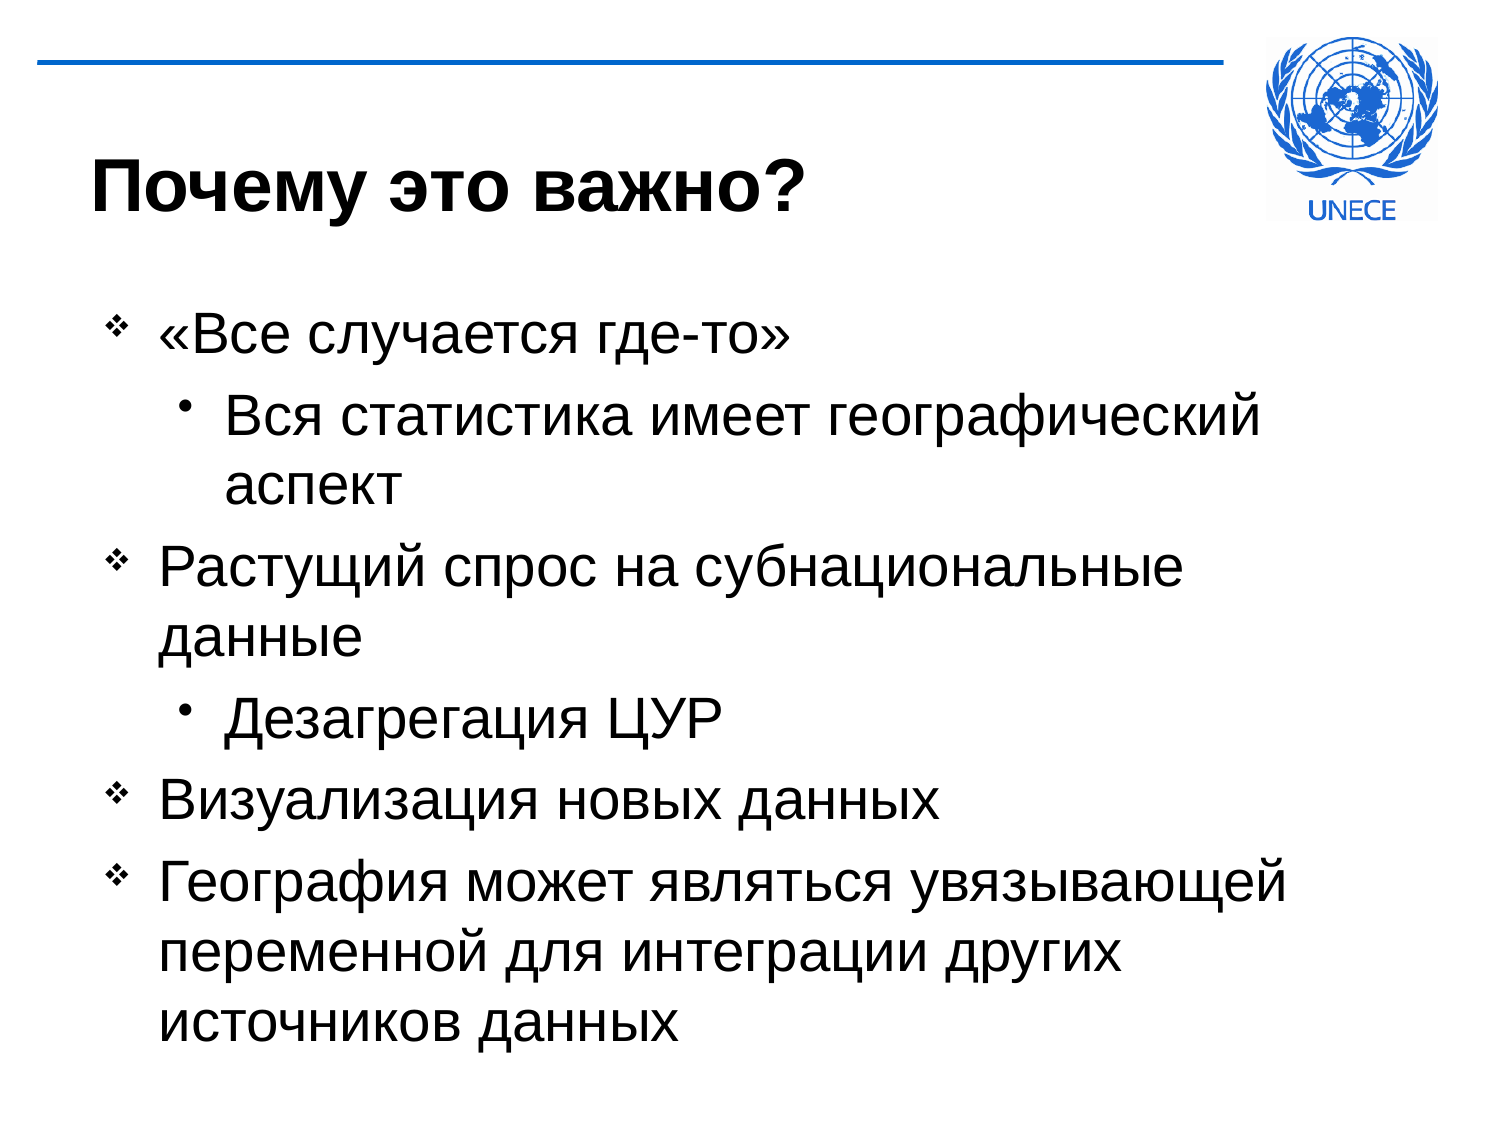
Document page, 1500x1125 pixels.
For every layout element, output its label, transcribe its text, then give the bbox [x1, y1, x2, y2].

title Почему это важно? [75, 99, 1238, 263]
picture [1266, 37, 1438, 221]
list «Все случается где-то» Вся статистика имеет географический аспект Растущий спрос на субнациональные данные Дезагрегация ЦУР Визуализация новых данных География может являться увязывающей переменной для интеграции других источников данных [87, 287, 1388, 1000]
